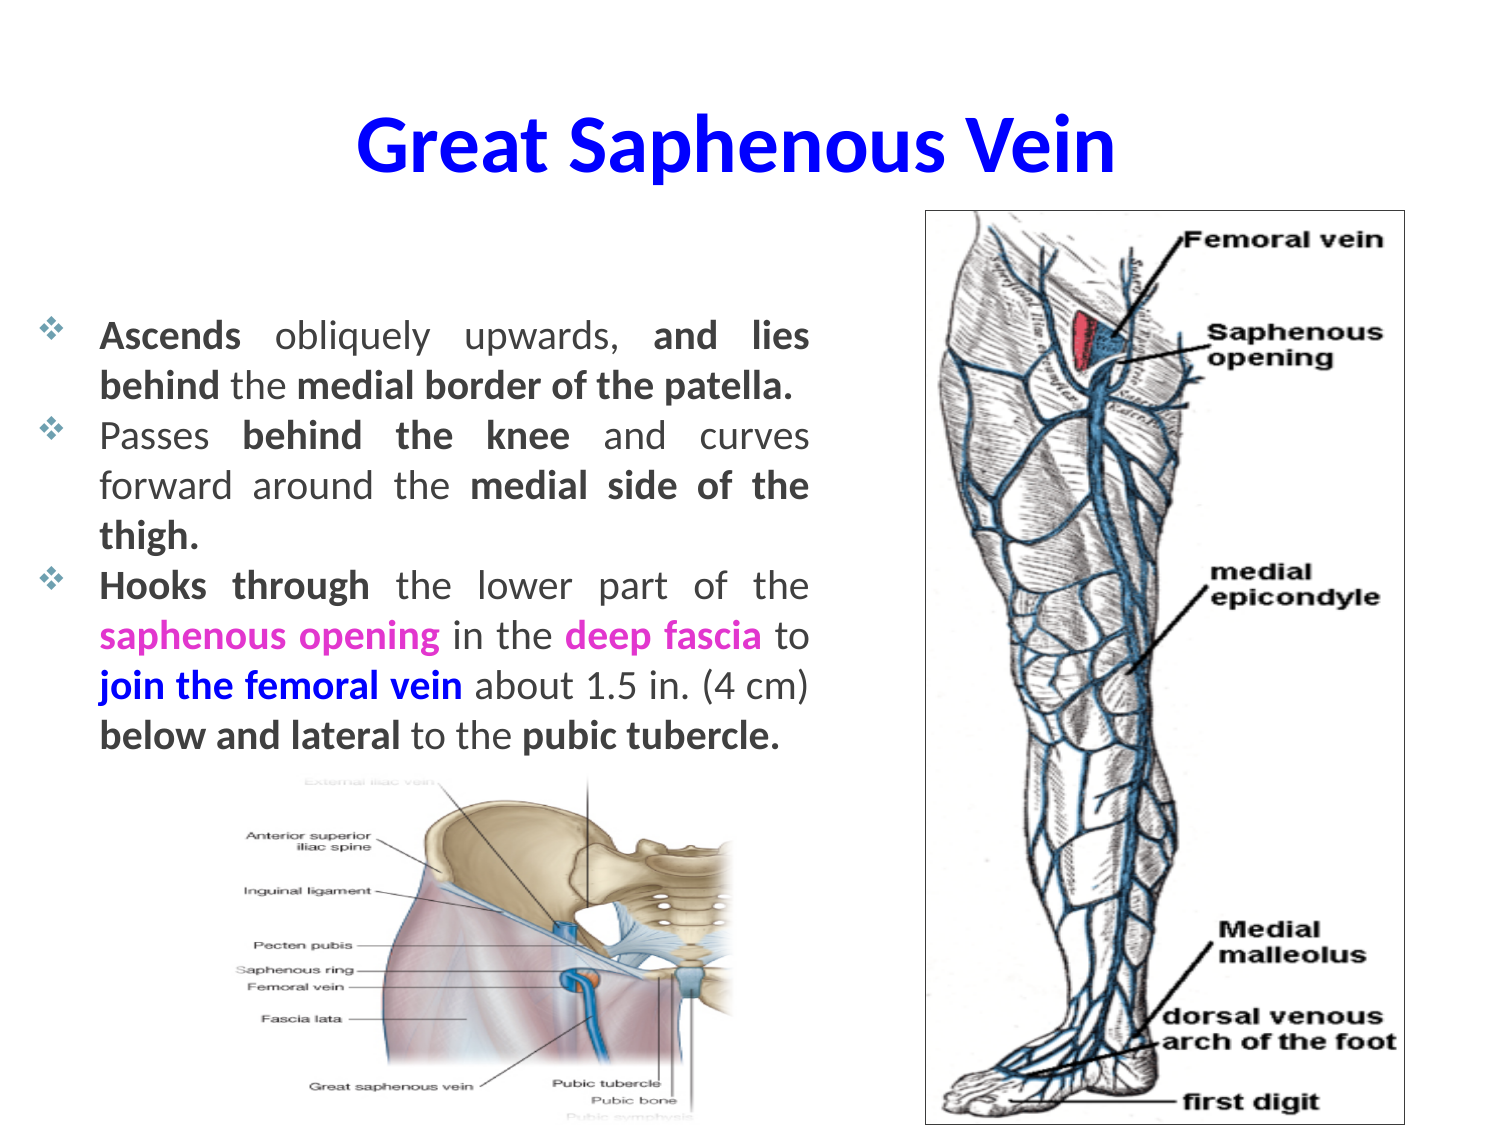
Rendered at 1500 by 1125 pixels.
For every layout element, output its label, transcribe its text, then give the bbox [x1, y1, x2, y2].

title Great Saphenous Vein [74, 37, 1401, 241]
picture [925, 210, 1406, 1125]
picture [222, 773, 737, 1125]
list Ascends obliquely upwards, and lies behind the medial border of the patella. Passes behind the knee and curves forward around the medial side of the thigh. Hooks through the lower part of the saphenous opening in the deep fascia to join the femoral vein about 1.5 in. (4 cm) below and lateral to the pubic tubercle. [0, 299, 826, 953]
